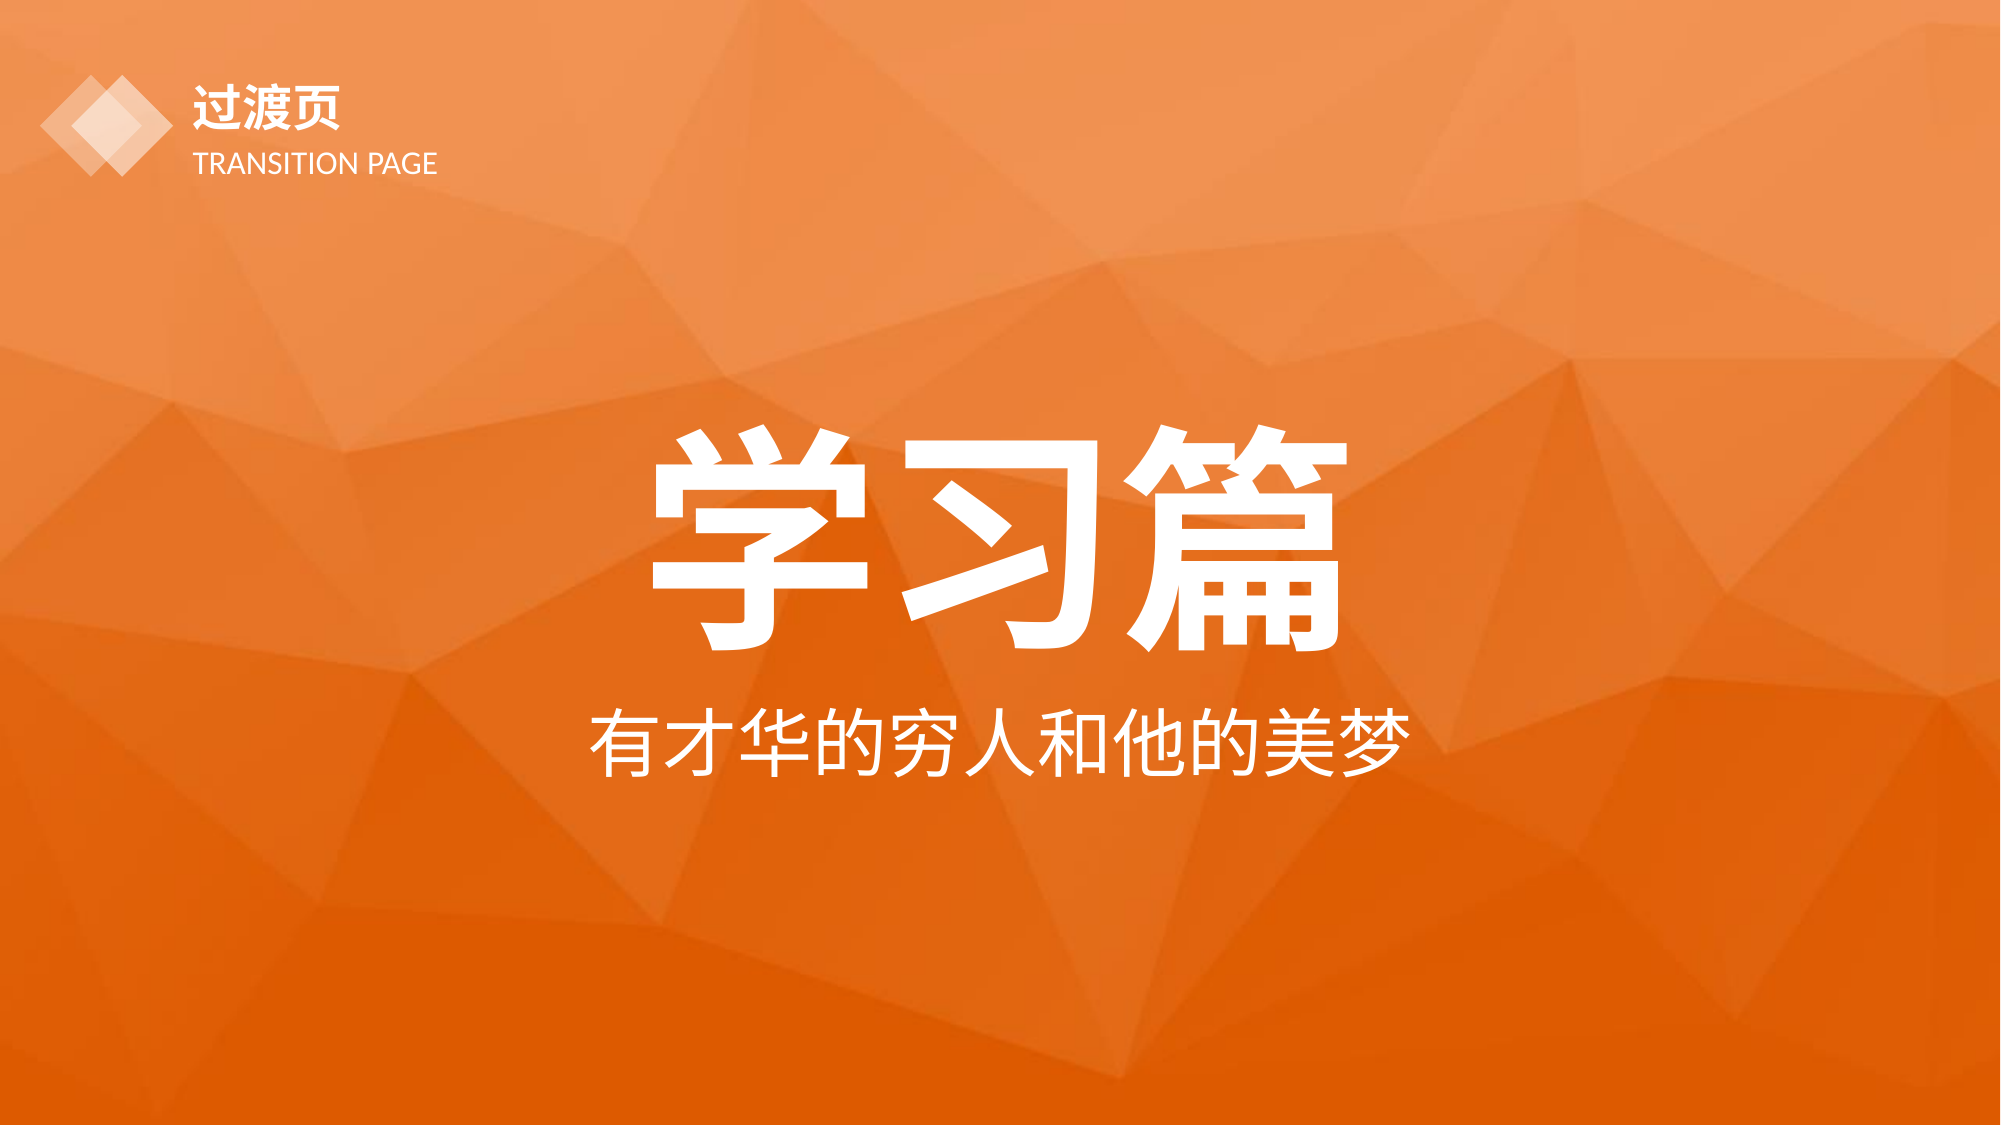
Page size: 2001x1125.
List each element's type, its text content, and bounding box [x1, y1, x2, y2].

text_box 学习篇 有才华的穷人和他的美梦 [154, 326, 1846, 794]
text_box 过渡页 TRANSITION PAGE [177, 61, 507, 189]
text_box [39, 74, 174, 177]
picture [0, 0, 2001, 1125]
